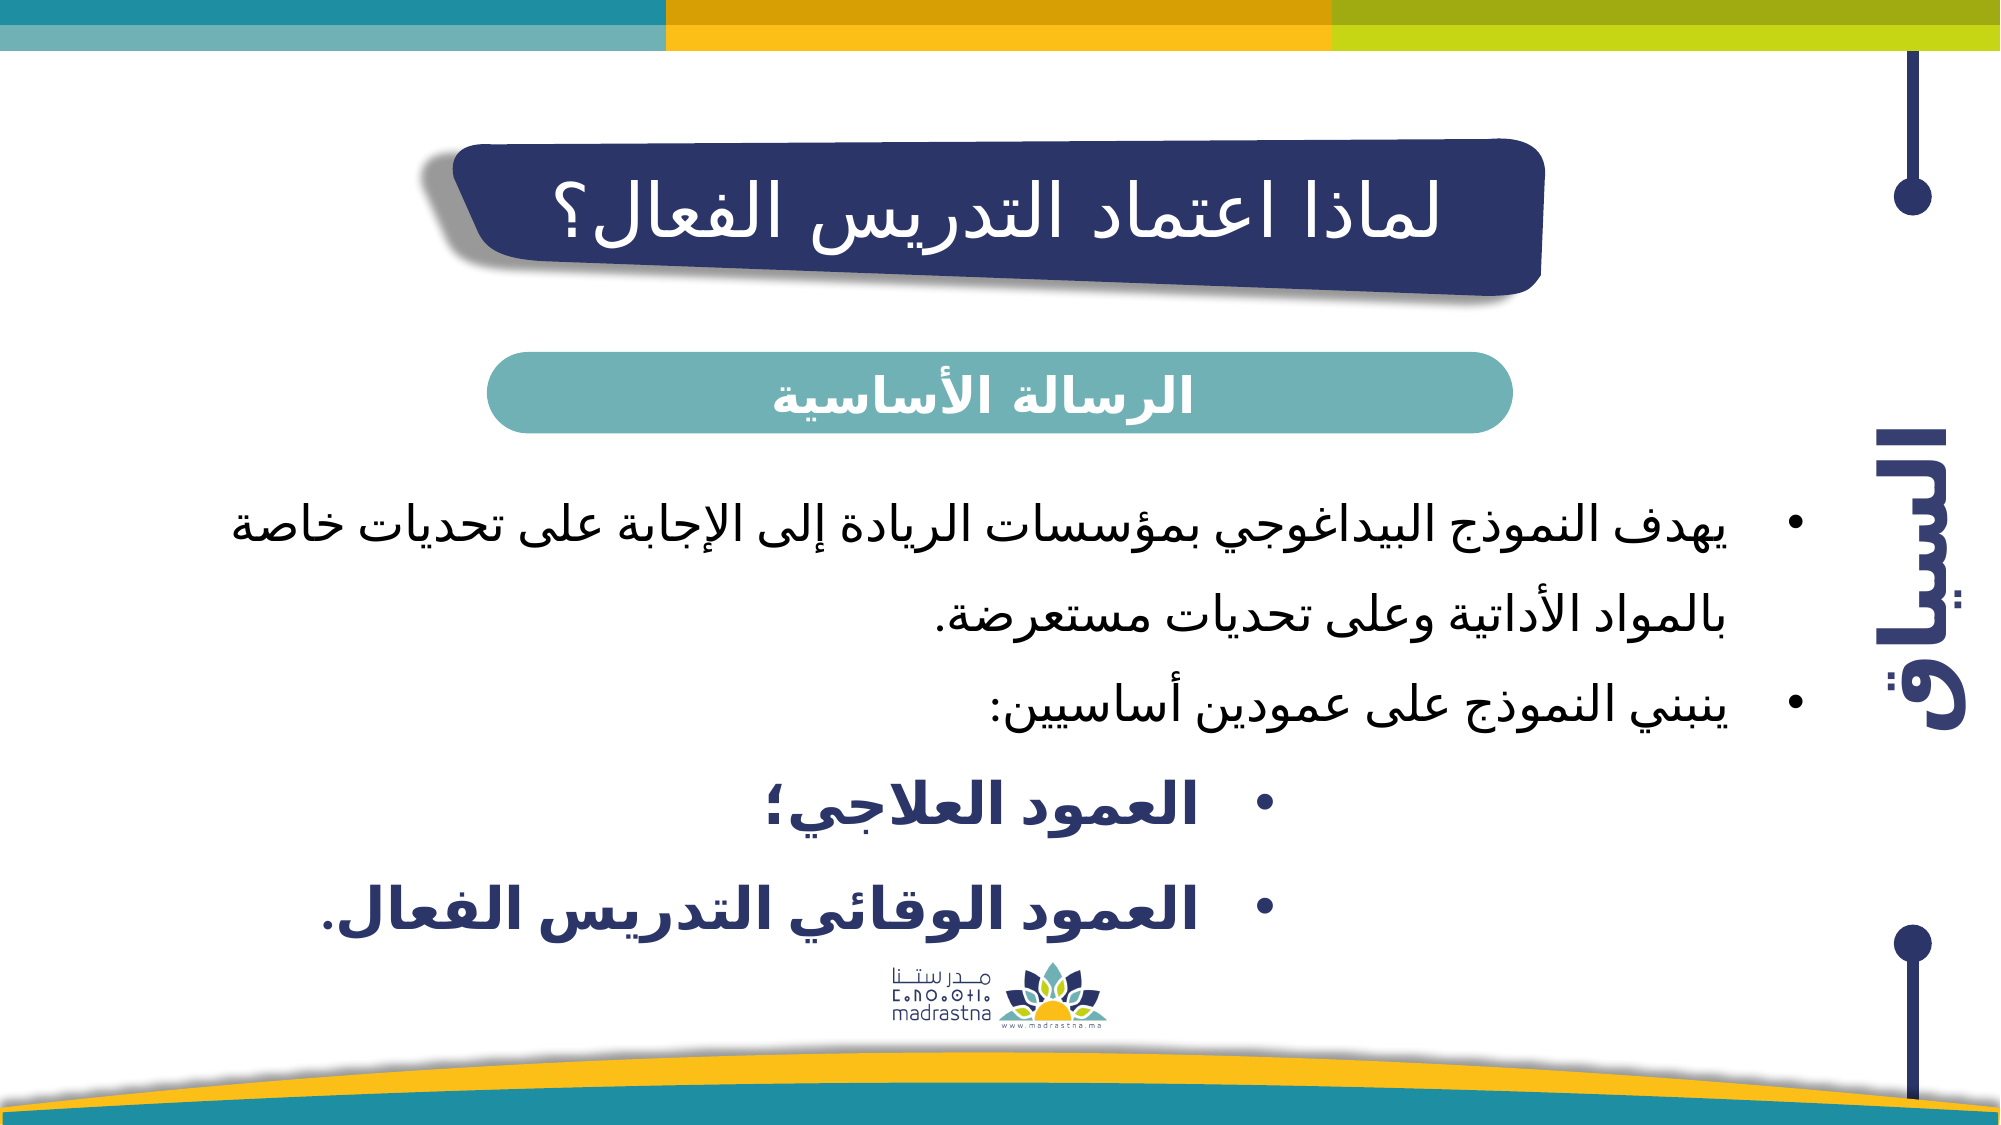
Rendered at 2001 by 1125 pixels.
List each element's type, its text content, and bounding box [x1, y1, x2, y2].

picture [893, 962, 1107, 1028]
text_box يهدف النموذج البيداغوجي بمؤسسات الريادة إلى الإجابة على تحديات خاصة بالمواد الأداتية وعلى تحديات مستعرضة. ينبني النموذج على عمودين أساسيين: العمود العلاجي؛ العمود الوقائي التدريس الفعال. [180, 453, 1820, 949]
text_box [1894, 925, 1931, 1052]
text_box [0, 0, 2000, 52]
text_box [486, 351, 1513, 434]
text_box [0, 1052, 2000, 1125]
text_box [1894, 52, 1931, 215]
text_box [452, 100, 1548, 296]
text_box السياق [1832, 136, 1988, 1021]
